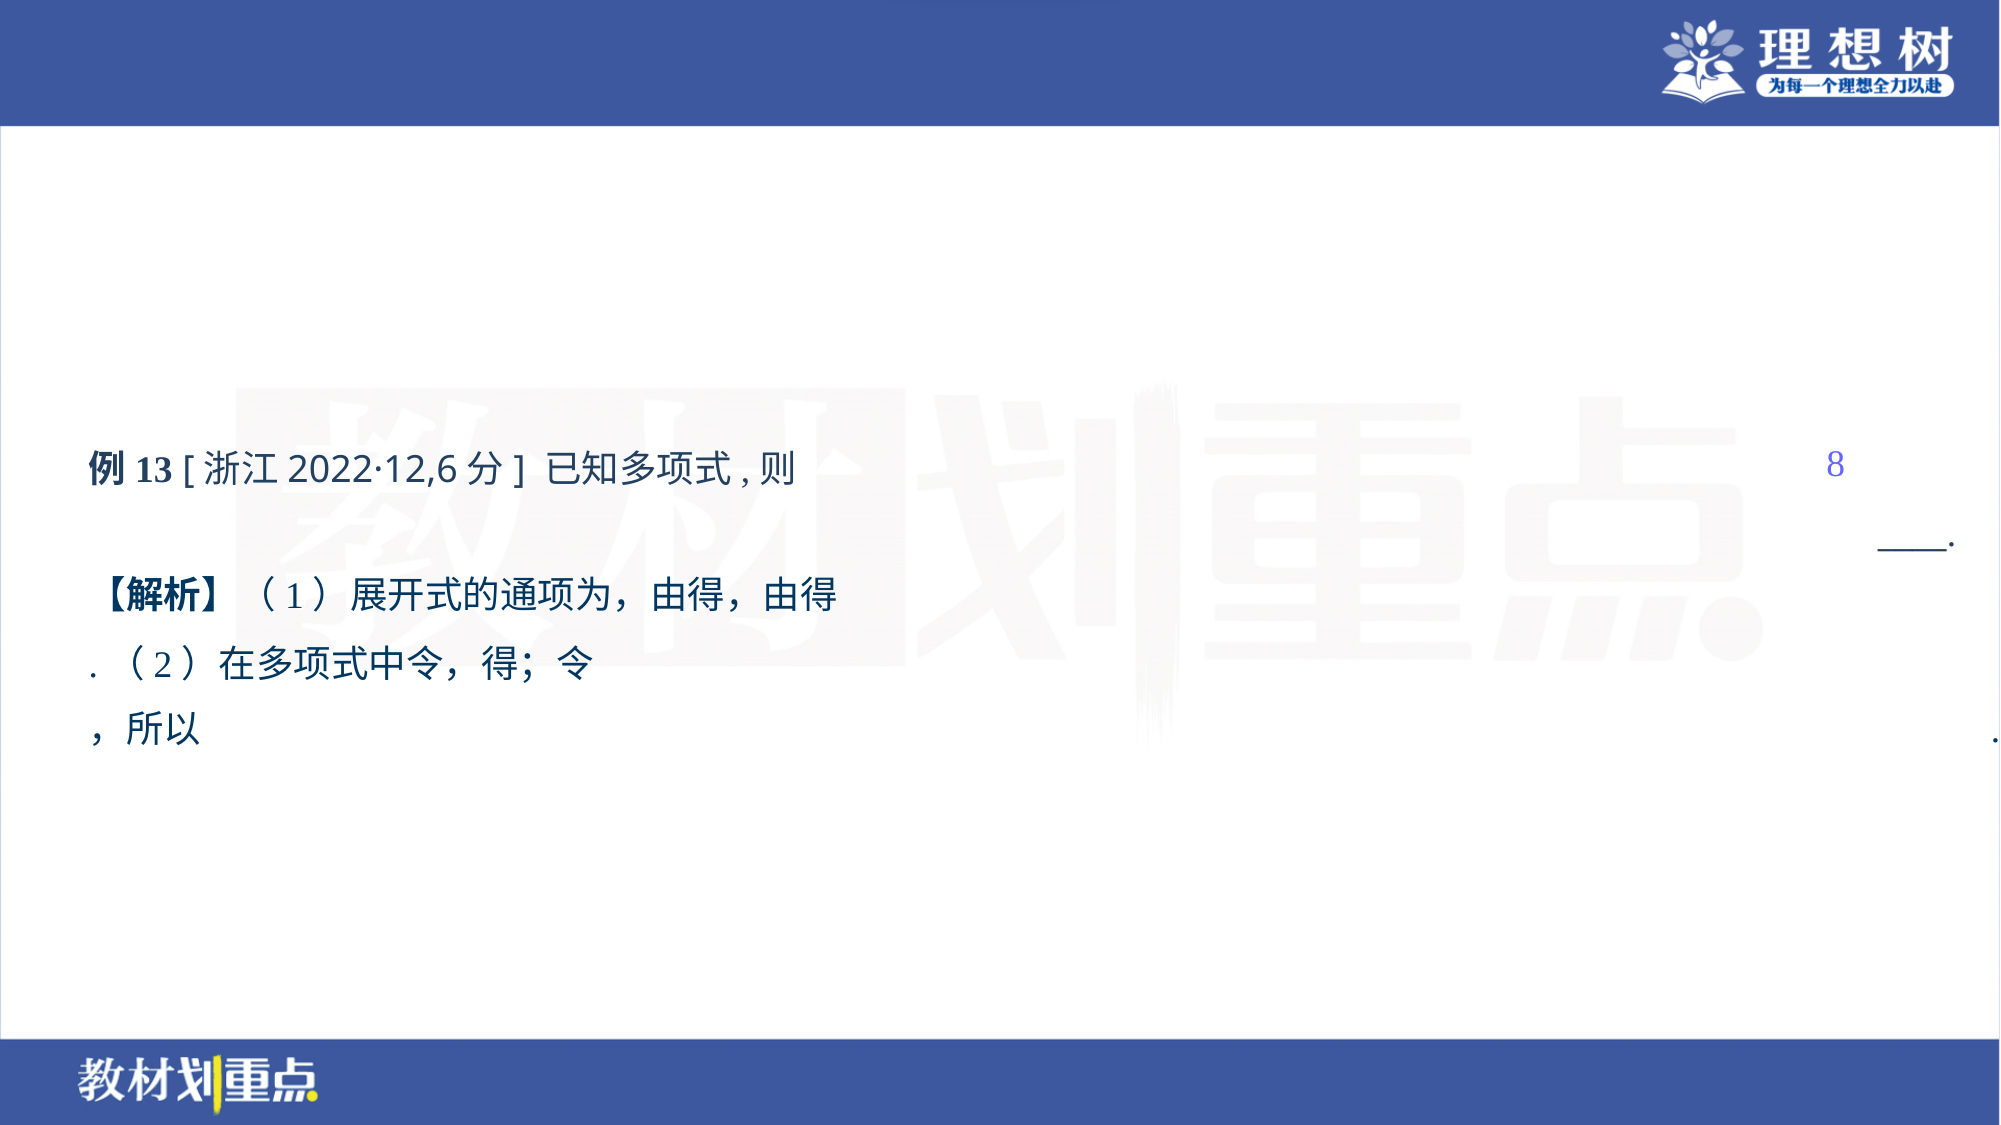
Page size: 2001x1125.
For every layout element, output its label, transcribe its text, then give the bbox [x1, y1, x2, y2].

picture [0, 0, 2000, 1125]
text_box 8 [1812, 415, 1859, 477]
